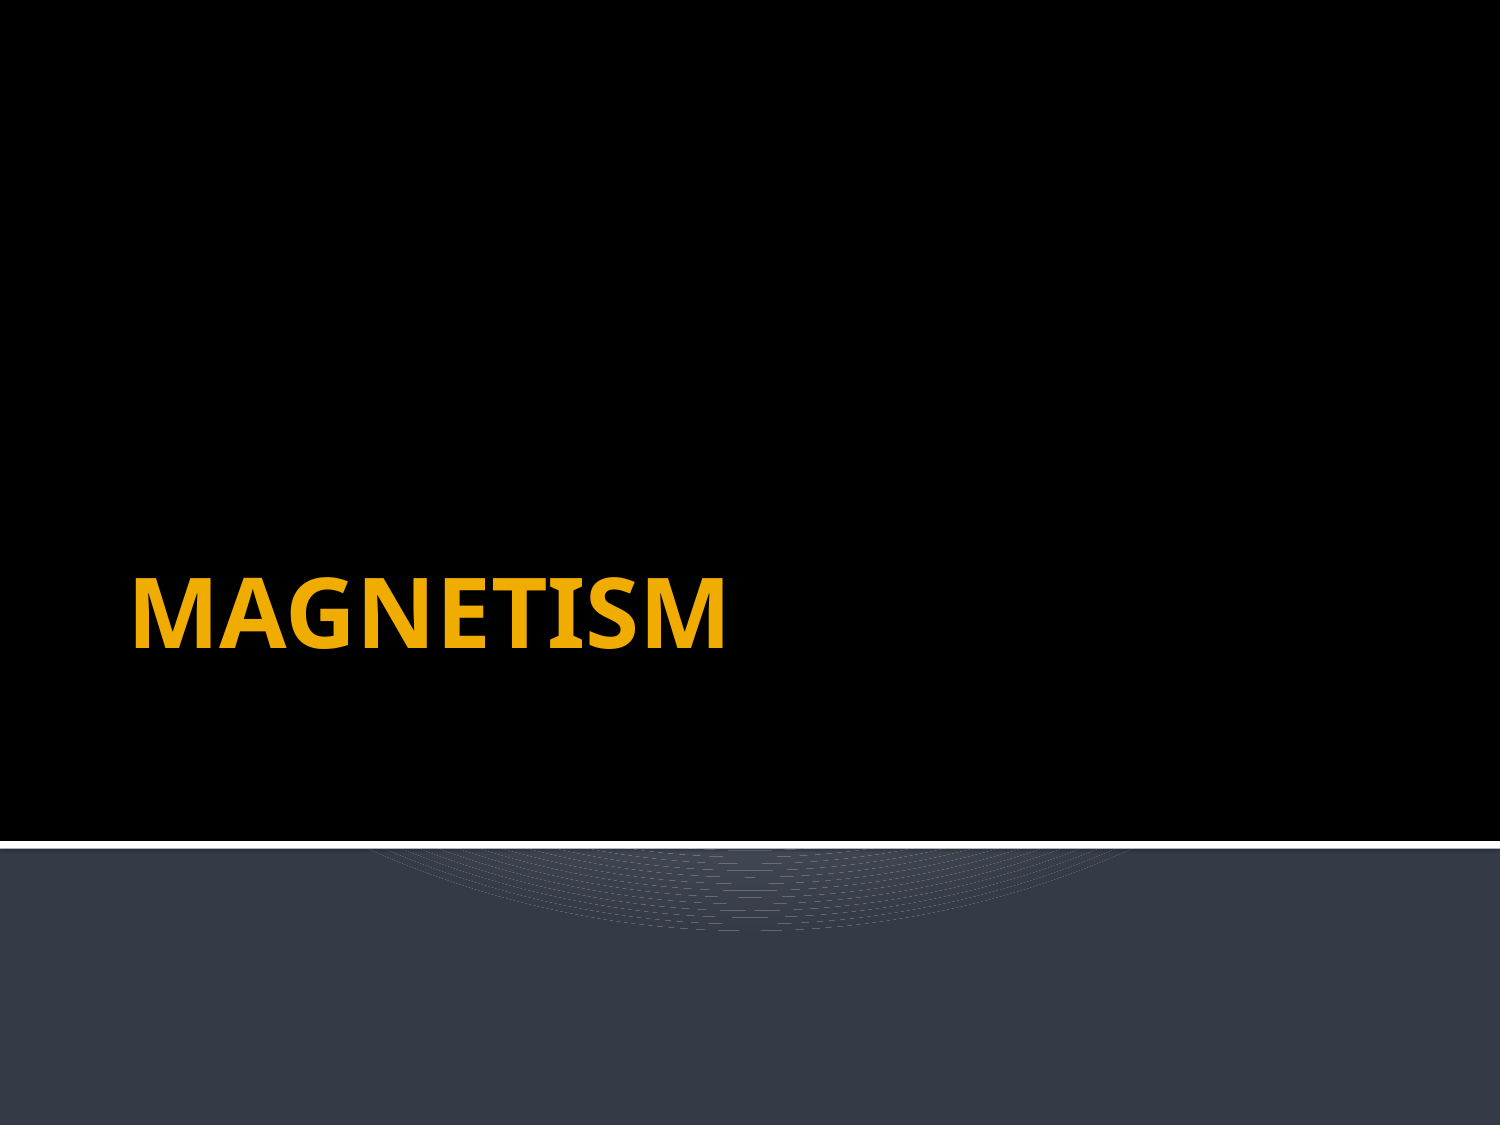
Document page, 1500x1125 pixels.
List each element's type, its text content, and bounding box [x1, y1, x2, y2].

title MAGNETISM [112, 550, 1438, 825]
